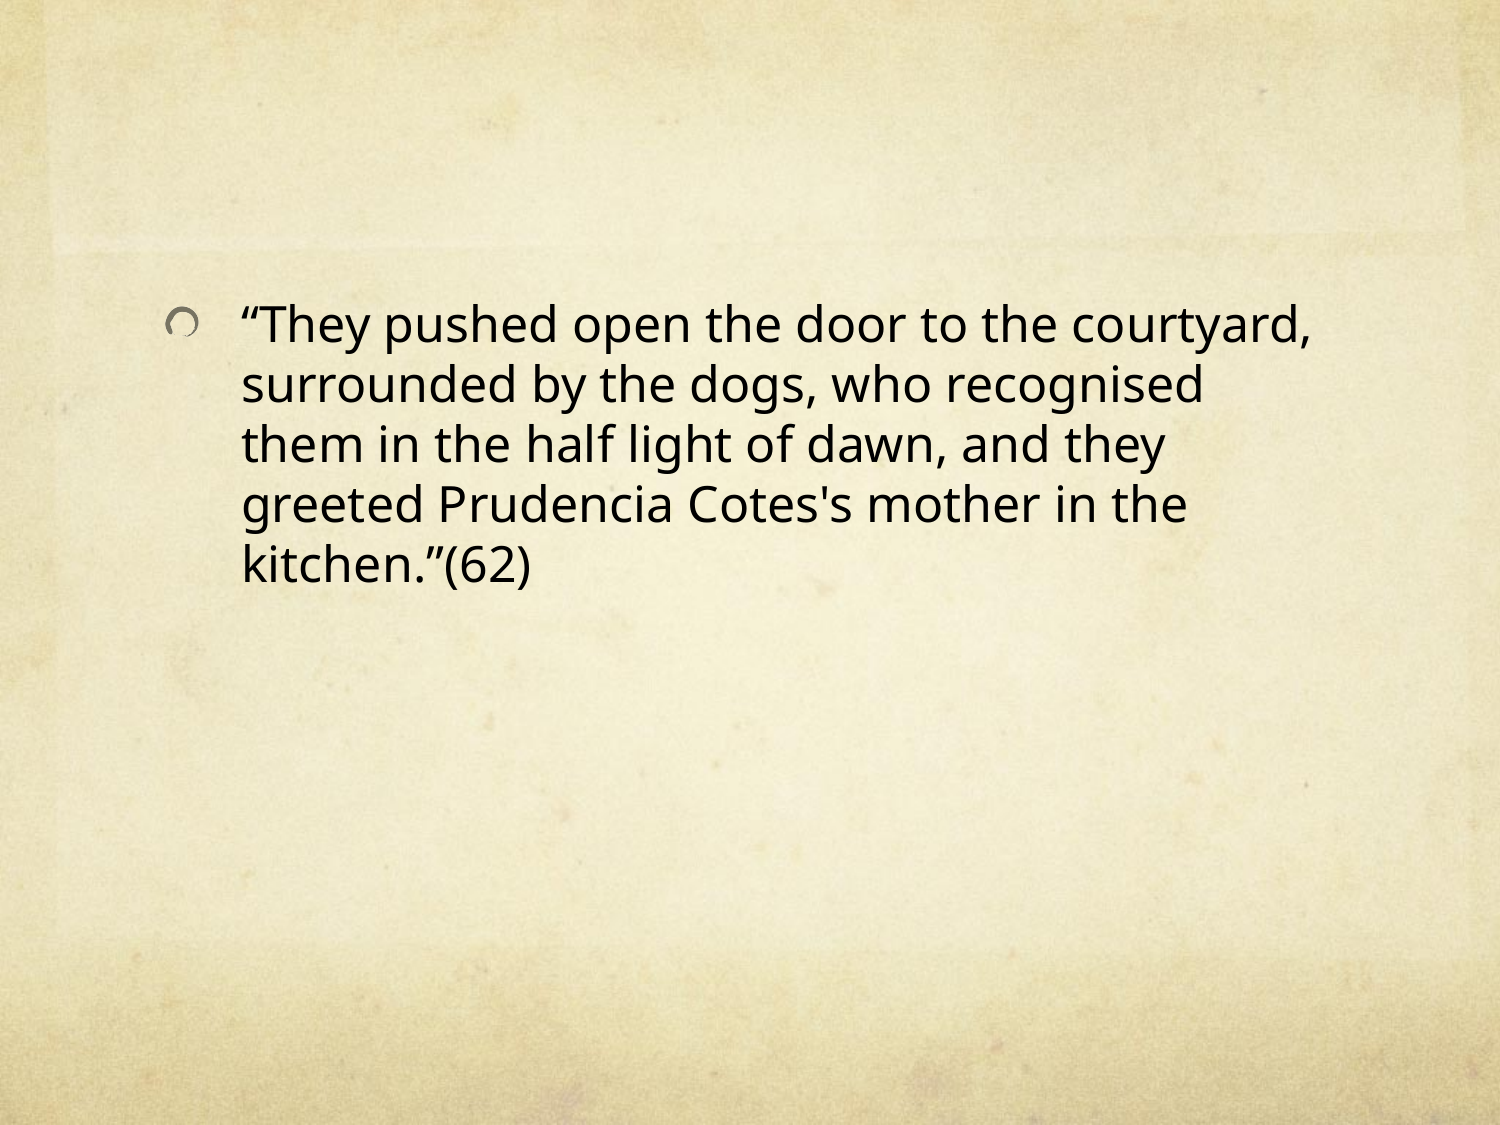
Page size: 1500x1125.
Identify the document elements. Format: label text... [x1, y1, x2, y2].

list “They pushed open the door to the courtyard, surrounded by the dogs, who recognised them in the half light of dawn, and they greeted Prudencia Cotes's mother in the kitchen.”(62) [150, 284, 1350, 950]
picture [0, 0, 1500, 1125]
